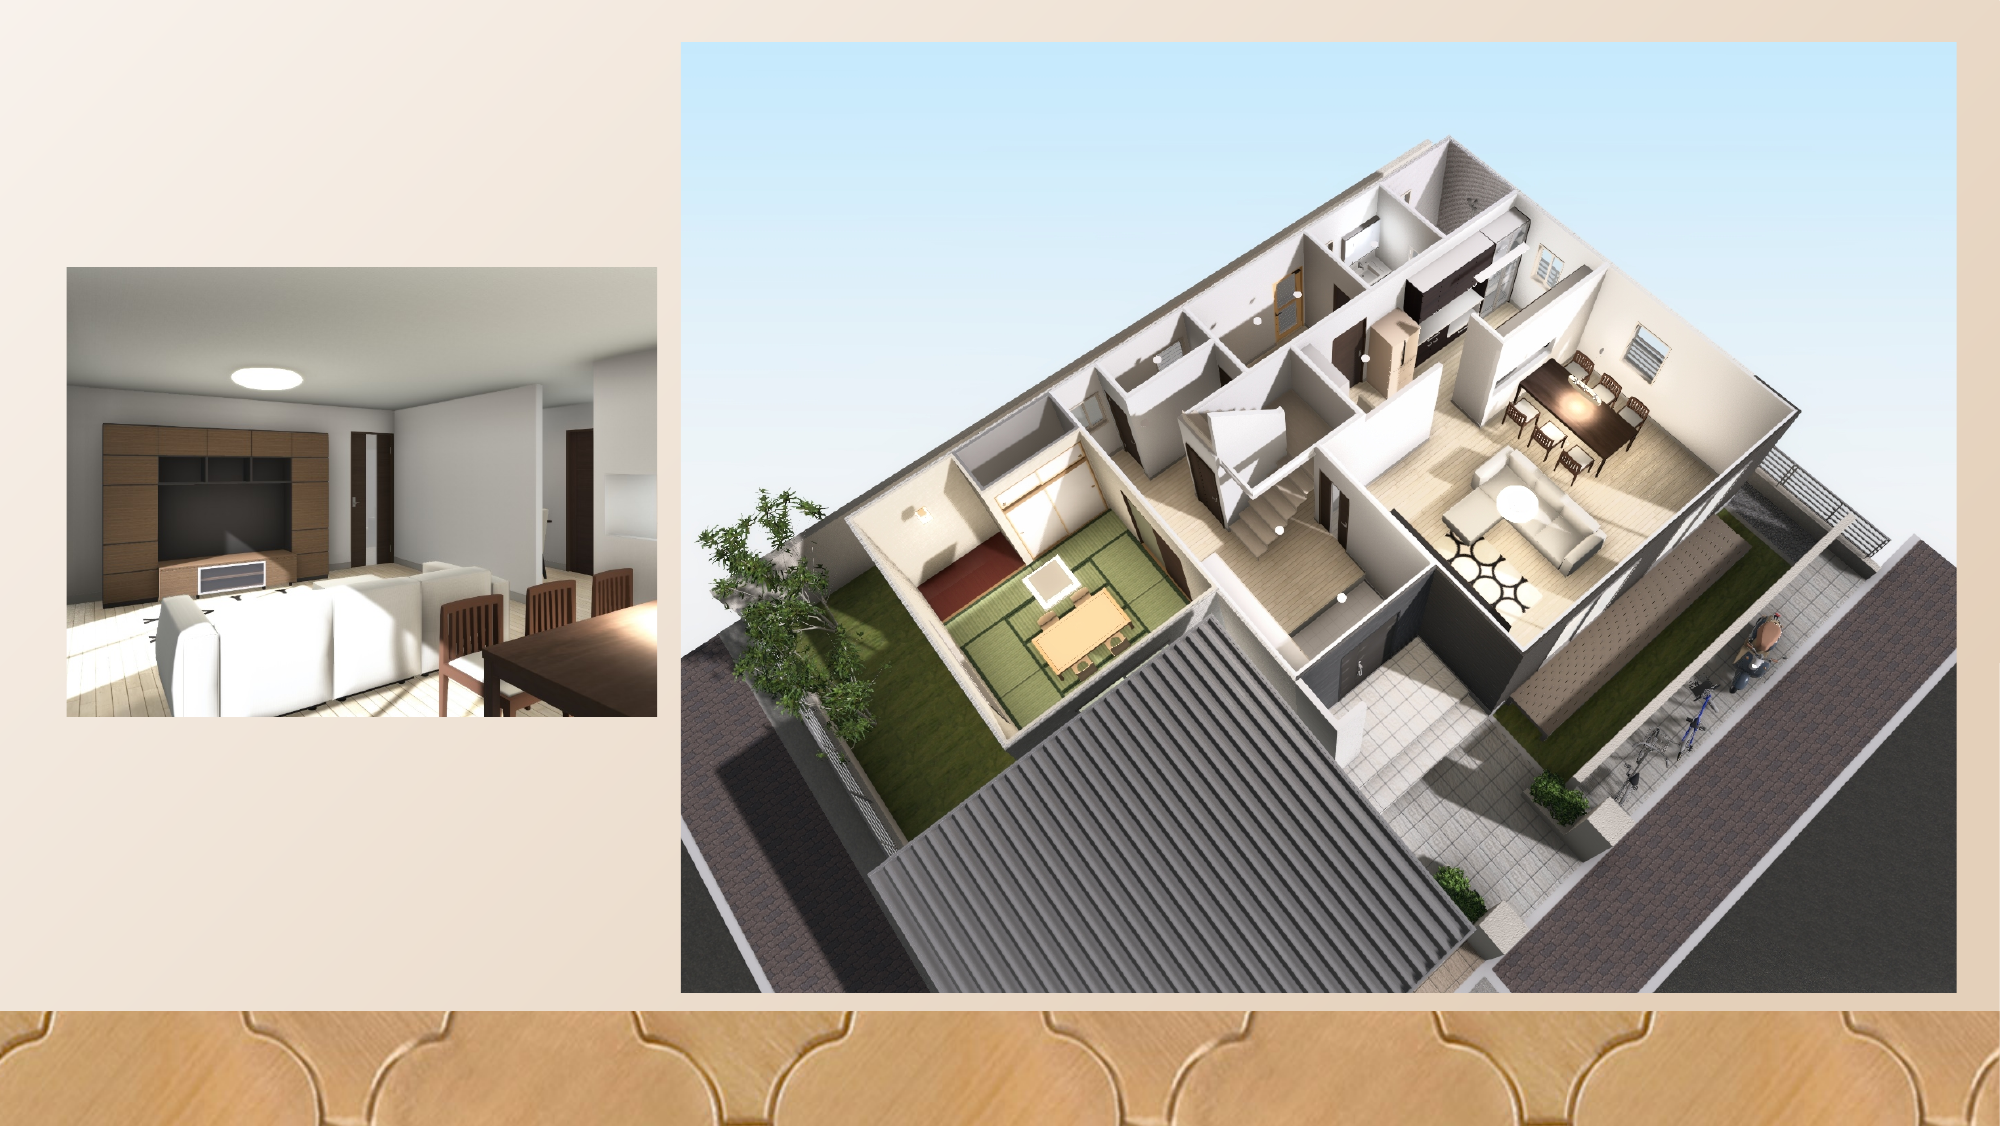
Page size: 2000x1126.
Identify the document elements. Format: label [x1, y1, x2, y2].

picture [0, 1011, 2000, 1126]
picture [680, 42, 1957, 993]
picture [66, 267, 658, 717]
